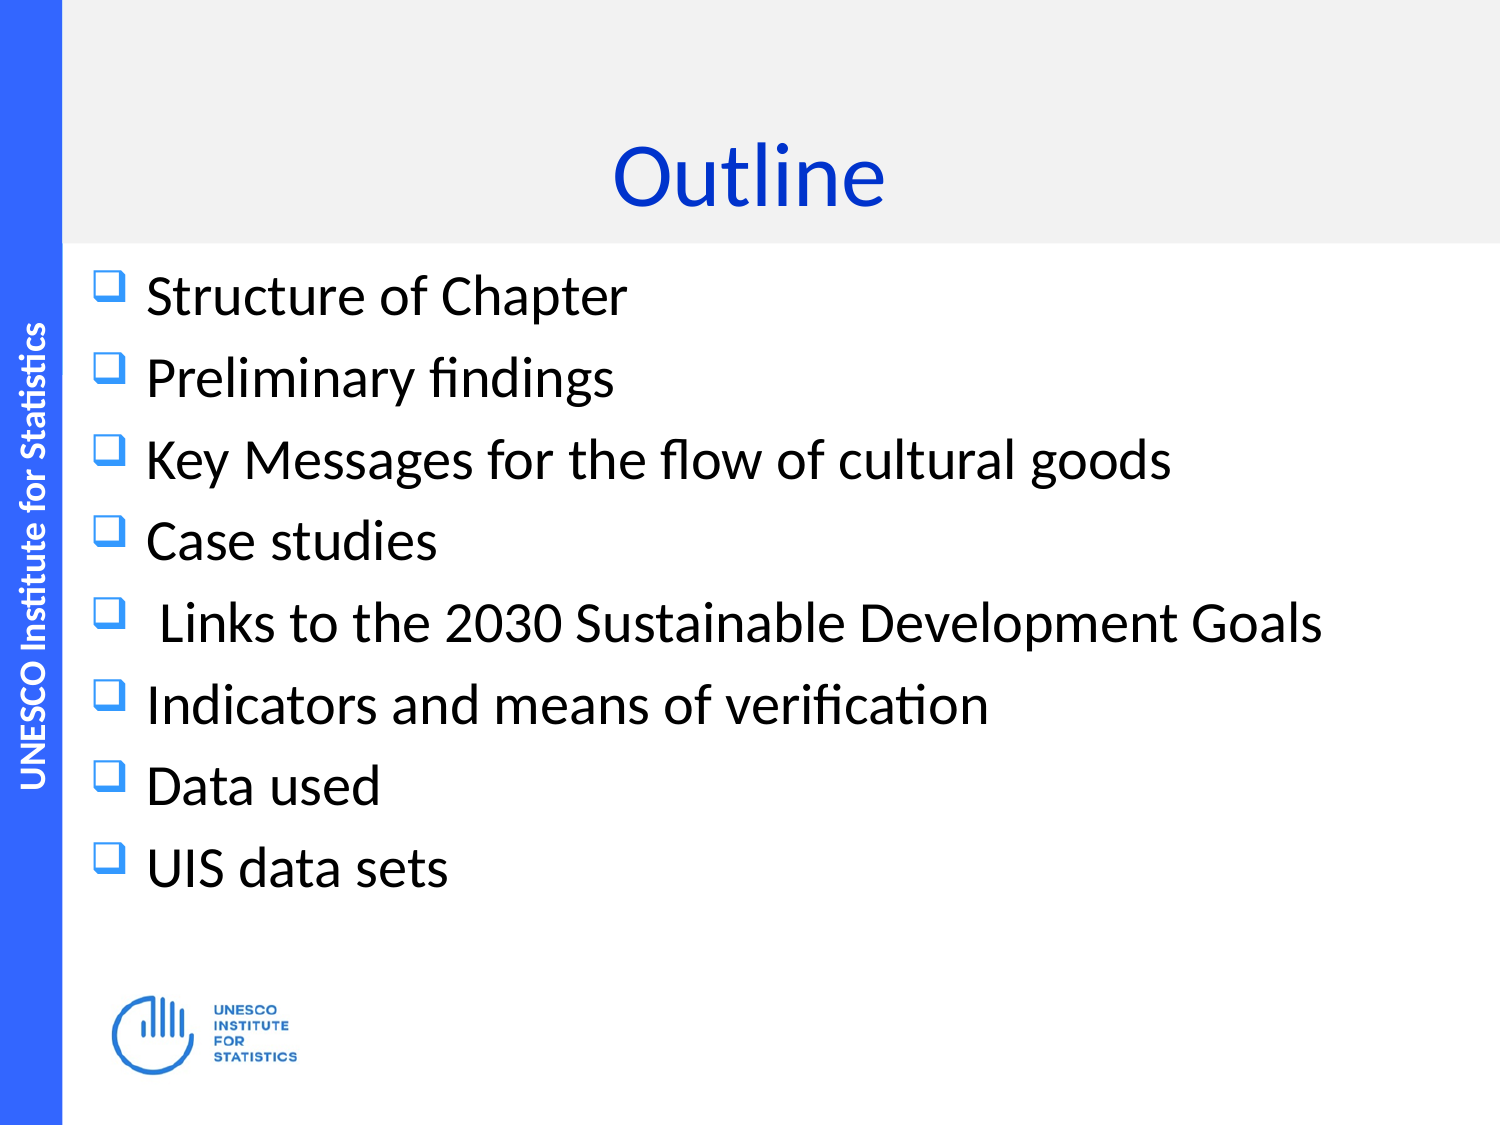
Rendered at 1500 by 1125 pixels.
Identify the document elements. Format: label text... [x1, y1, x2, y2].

picture [70, 964, 338, 1106]
title Outline [75, 45, 1425, 233]
list Structure of Chapter Preliminary findings Key Messages for the flow of cultural goods Case studies Links to the 2030 Sustainable Development Goals Indicators and means of verification Data used UIS data sets [75, 249, 1425, 994]
